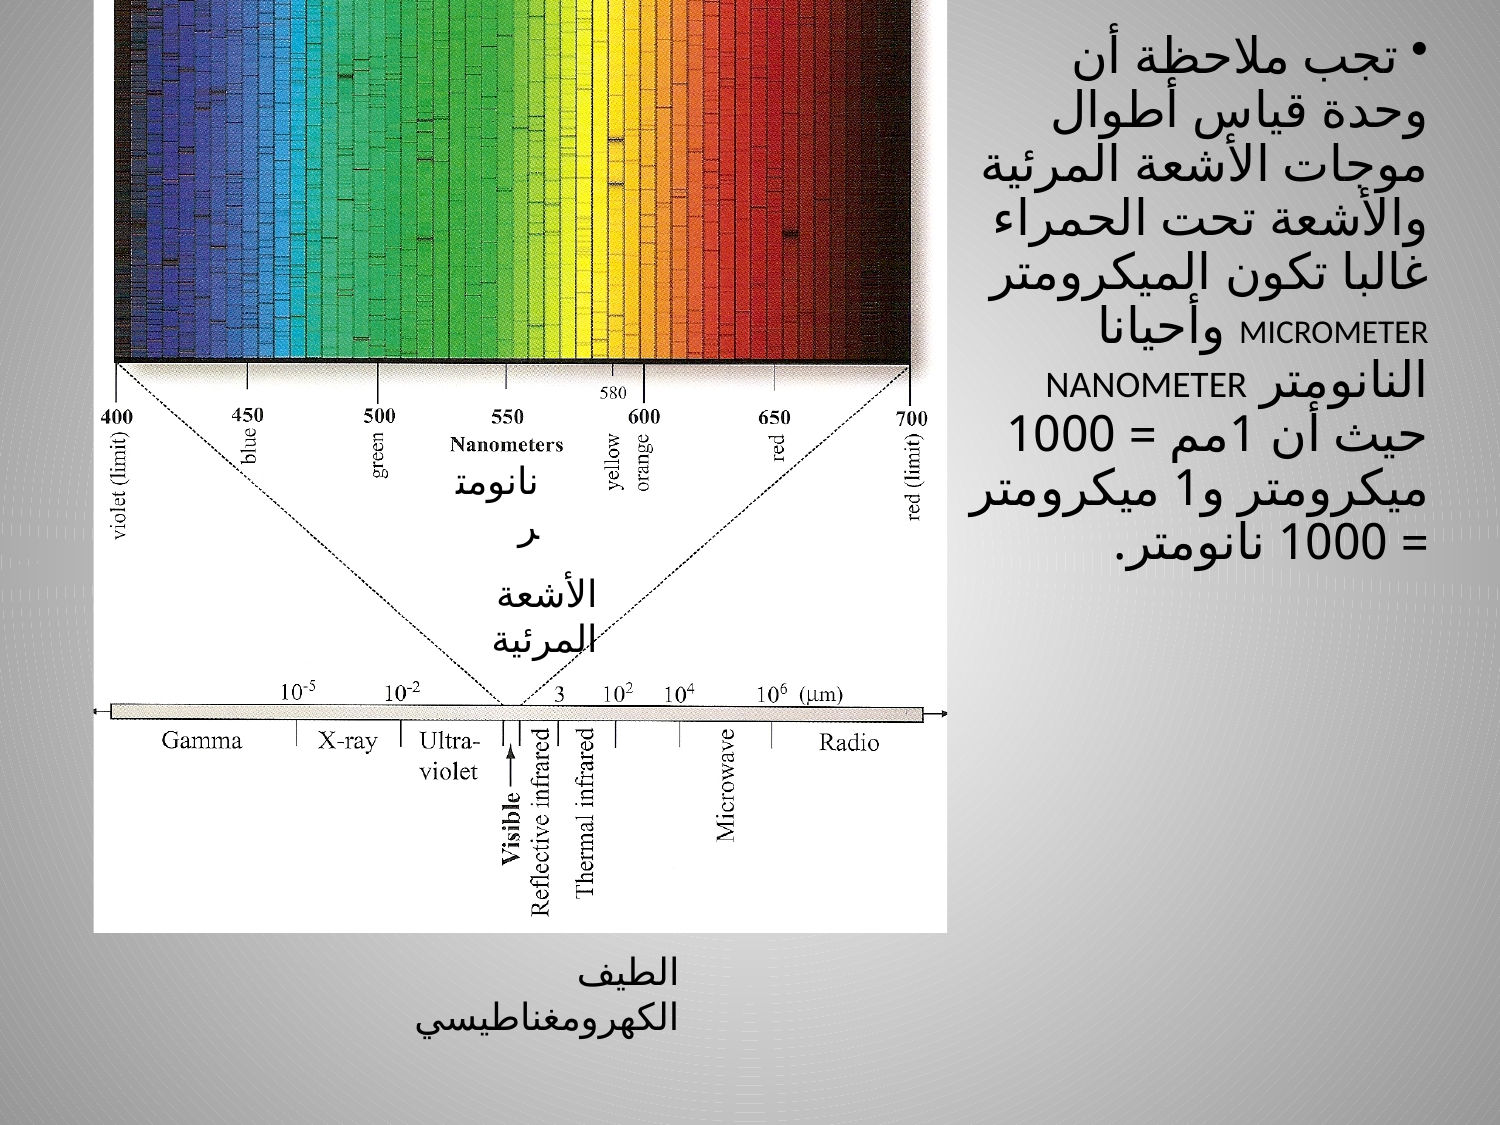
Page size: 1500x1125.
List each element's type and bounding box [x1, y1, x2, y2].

text_box [93, 0, 1444, 997]
